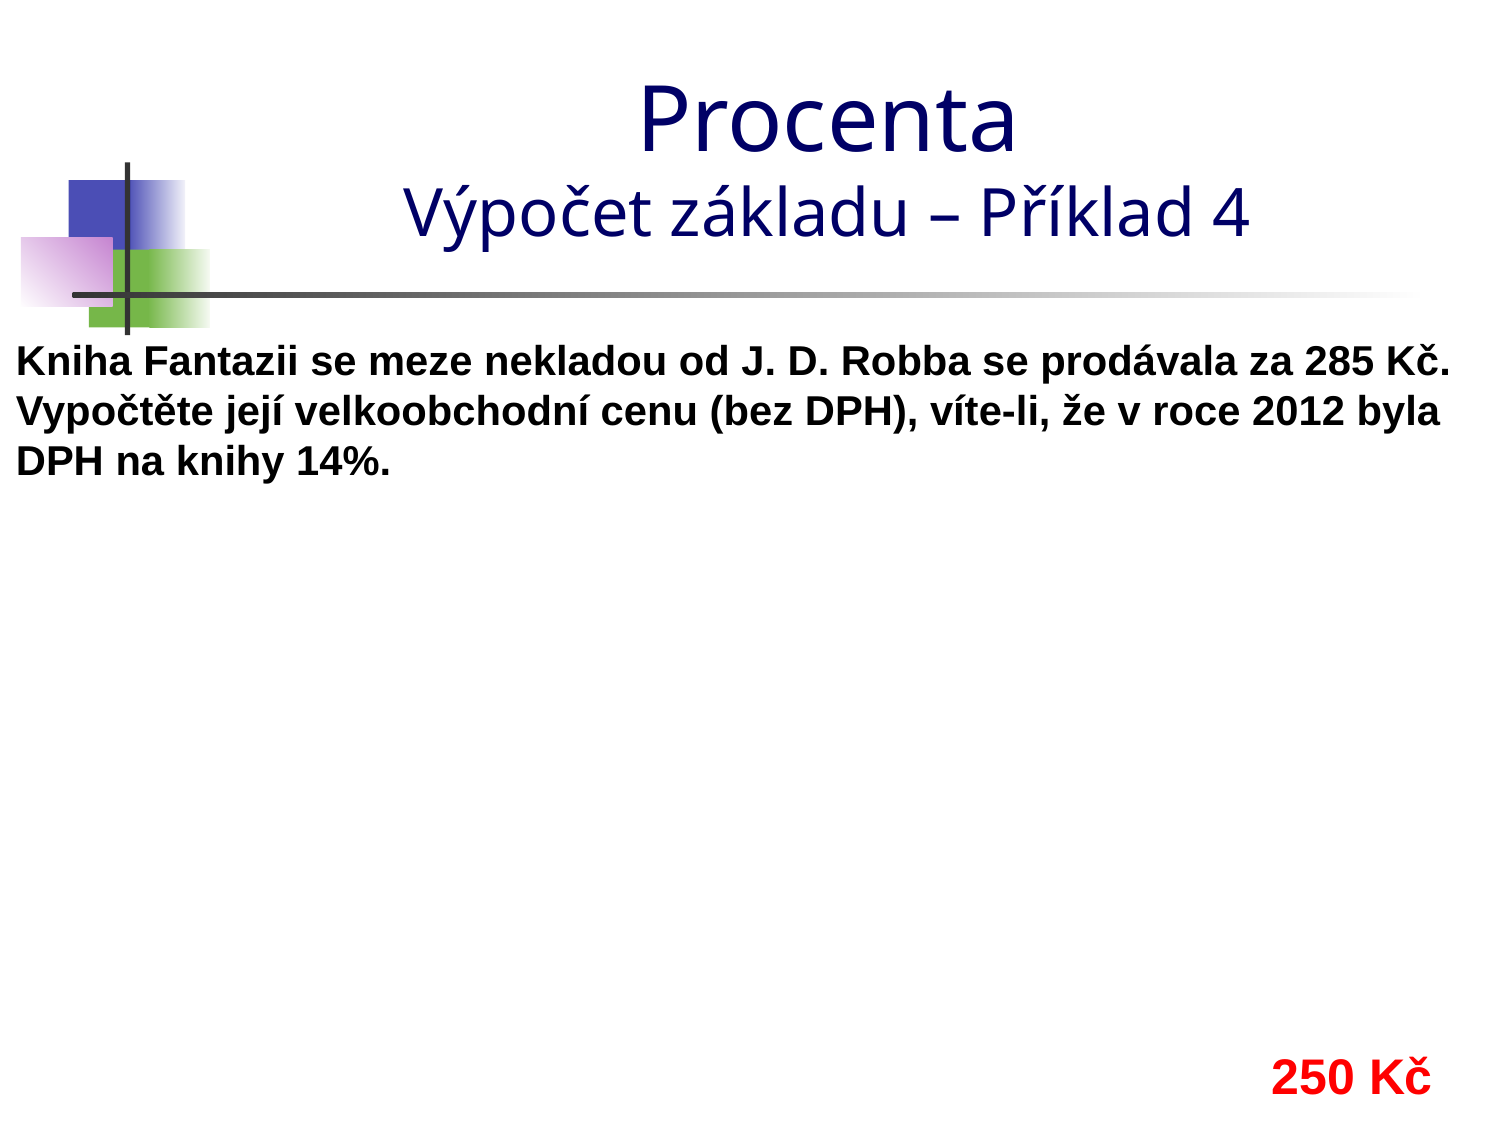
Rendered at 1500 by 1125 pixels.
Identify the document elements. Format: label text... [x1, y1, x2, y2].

text_box 250 Kč [1257, 1037, 1495, 1113]
text_box Kniha Fantazii se meze nekladou od J. D. Robba se prodávala za 285 Kč. Vypočtěte její velkoobchodní cenu (bez DPH), víte-li, že v roce 2012 byla DPH na knihy 14%. [1, 326, 1500, 492]
title Procenta Výpočet základu – Příklad 4 [188, 34, 1468, 276]
